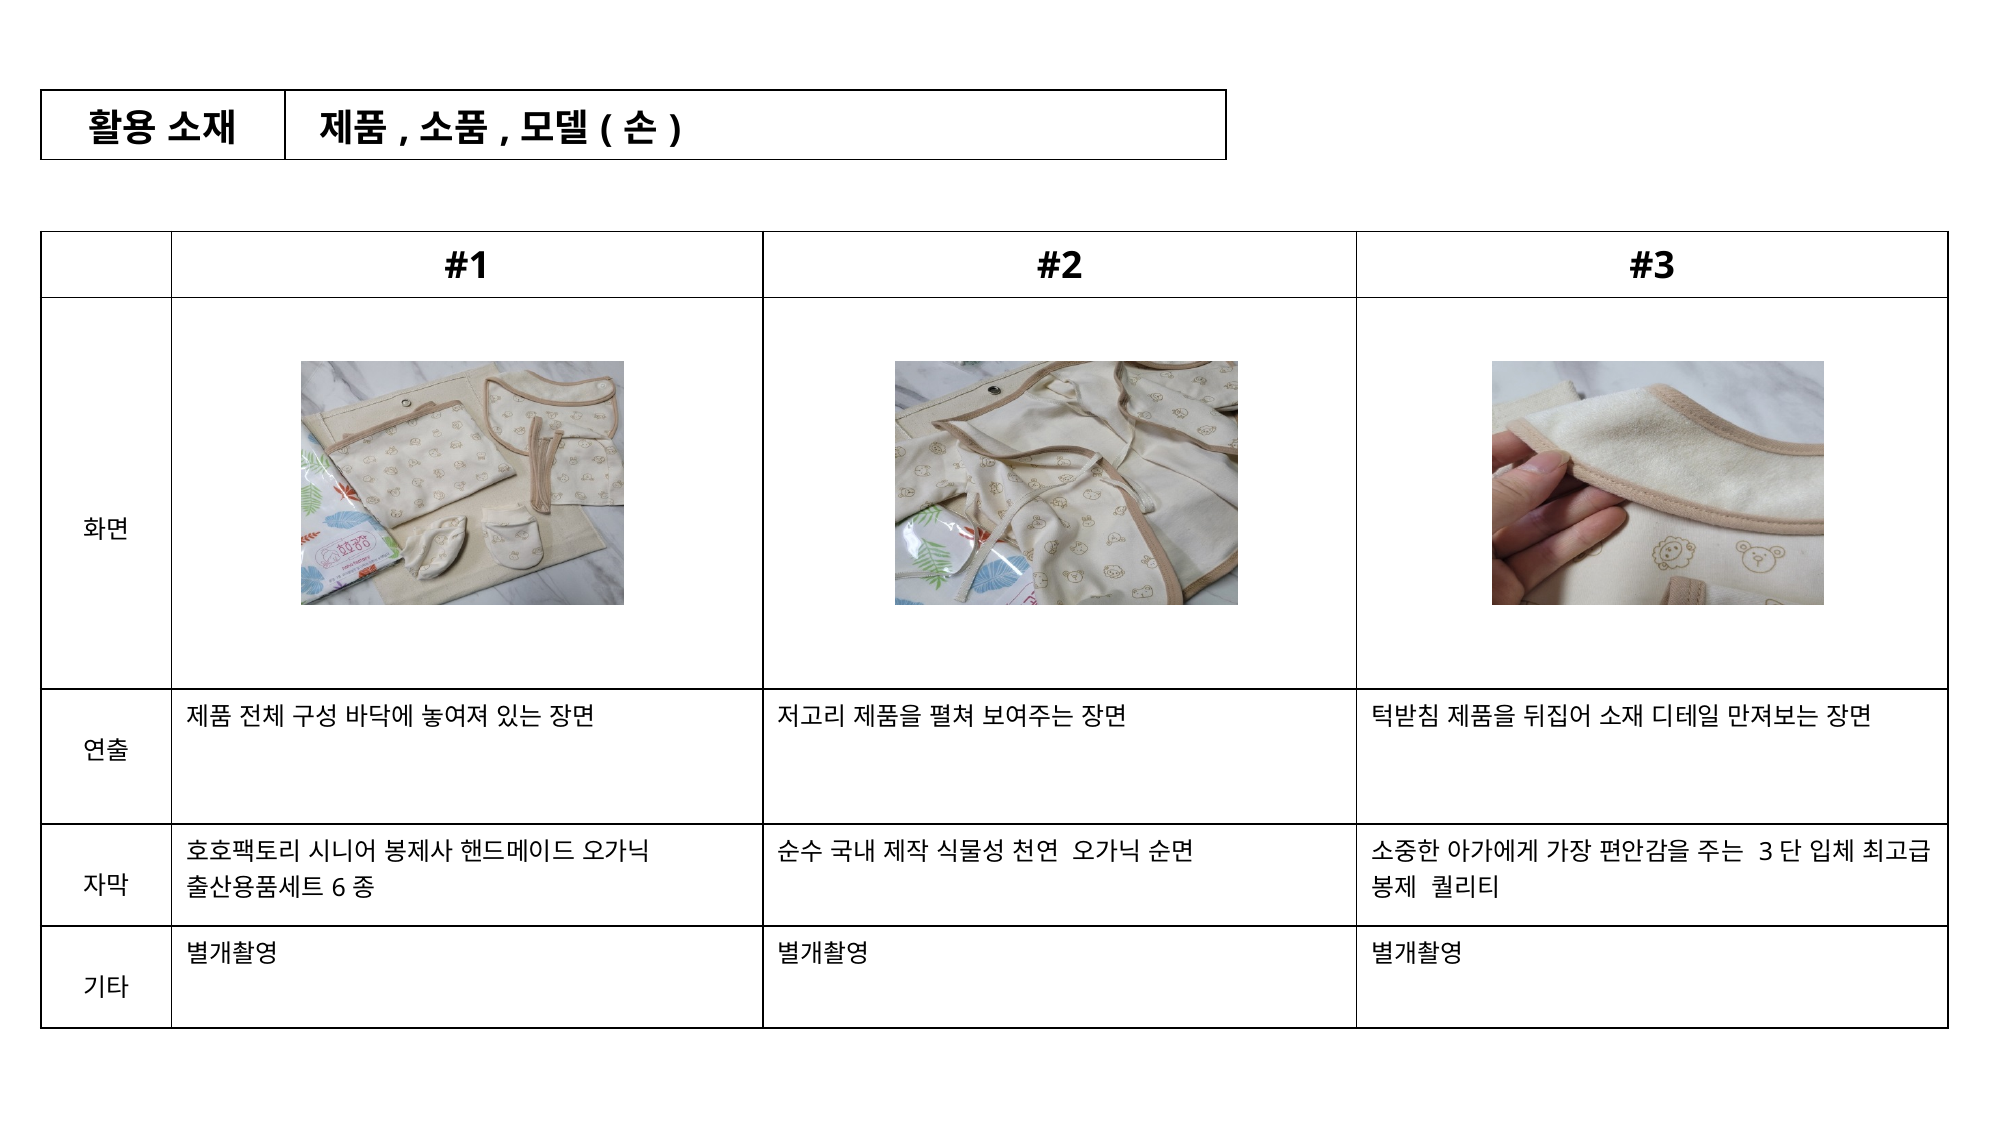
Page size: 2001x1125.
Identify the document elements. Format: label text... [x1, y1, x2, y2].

table_header #1 [172, 232, 762, 297]
table_header 제품,소품,모델(손) [286, 91, 1225, 159]
table_cell [1357, 298, 1947, 688]
table_cell 순수 국내 제작 식물성 천연 오가닉 순면 [764, 825, 1356, 925]
table_cell 턱받침 제품을 뒤집어 소재 디테일 만져보는 장면 [1357, 690, 1947, 823]
table_cell 별개촬영 [764, 927, 1356, 1027]
table_cell 자막 [42, 825, 171, 925]
table_header 활용 소재 [42, 91, 284, 159]
table_header #3 [1357, 232, 1947, 297]
table_header [42, 232, 171, 297]
picture [895, 361, 1238, 605]
table_cell [172, 298, 762, 688]
picture [1492, 361, 1824, 605]
table_header #2 [764, 232, 1356, 297]
table_cell 호호팩토리 시니어 봉제사 핸드메이드 오가닉 출산용품세트6종 [172, 825, 762, 925]
picture [301, 361, 624, 605]
table_cell 화면 [42, 298, 171, 688]
table_cell 저고리 제품을 펼쳐 보여주는 장면 [764, 690, 1356, 823]
table_cell 기타 [42, 927, 171, 1027]
table_cell 제품 전체 구성 바닥에 놓여져 있는 장면 [172, 690, 762, 823]
table_cell 소중한 아가에게 가장 편안감을 주는 3단 입체 최고급 봉제 퀄리티 [1357, 825, 1947, 925]
table_cell [764, 298, 1356, 688]
table_cell 연출 [42, 690, 171, 823]
table_cell 별개촬영 [1357, 927, 1947, 1027]
table_cell 별개촬영 [172, 927, 762, 1027]
